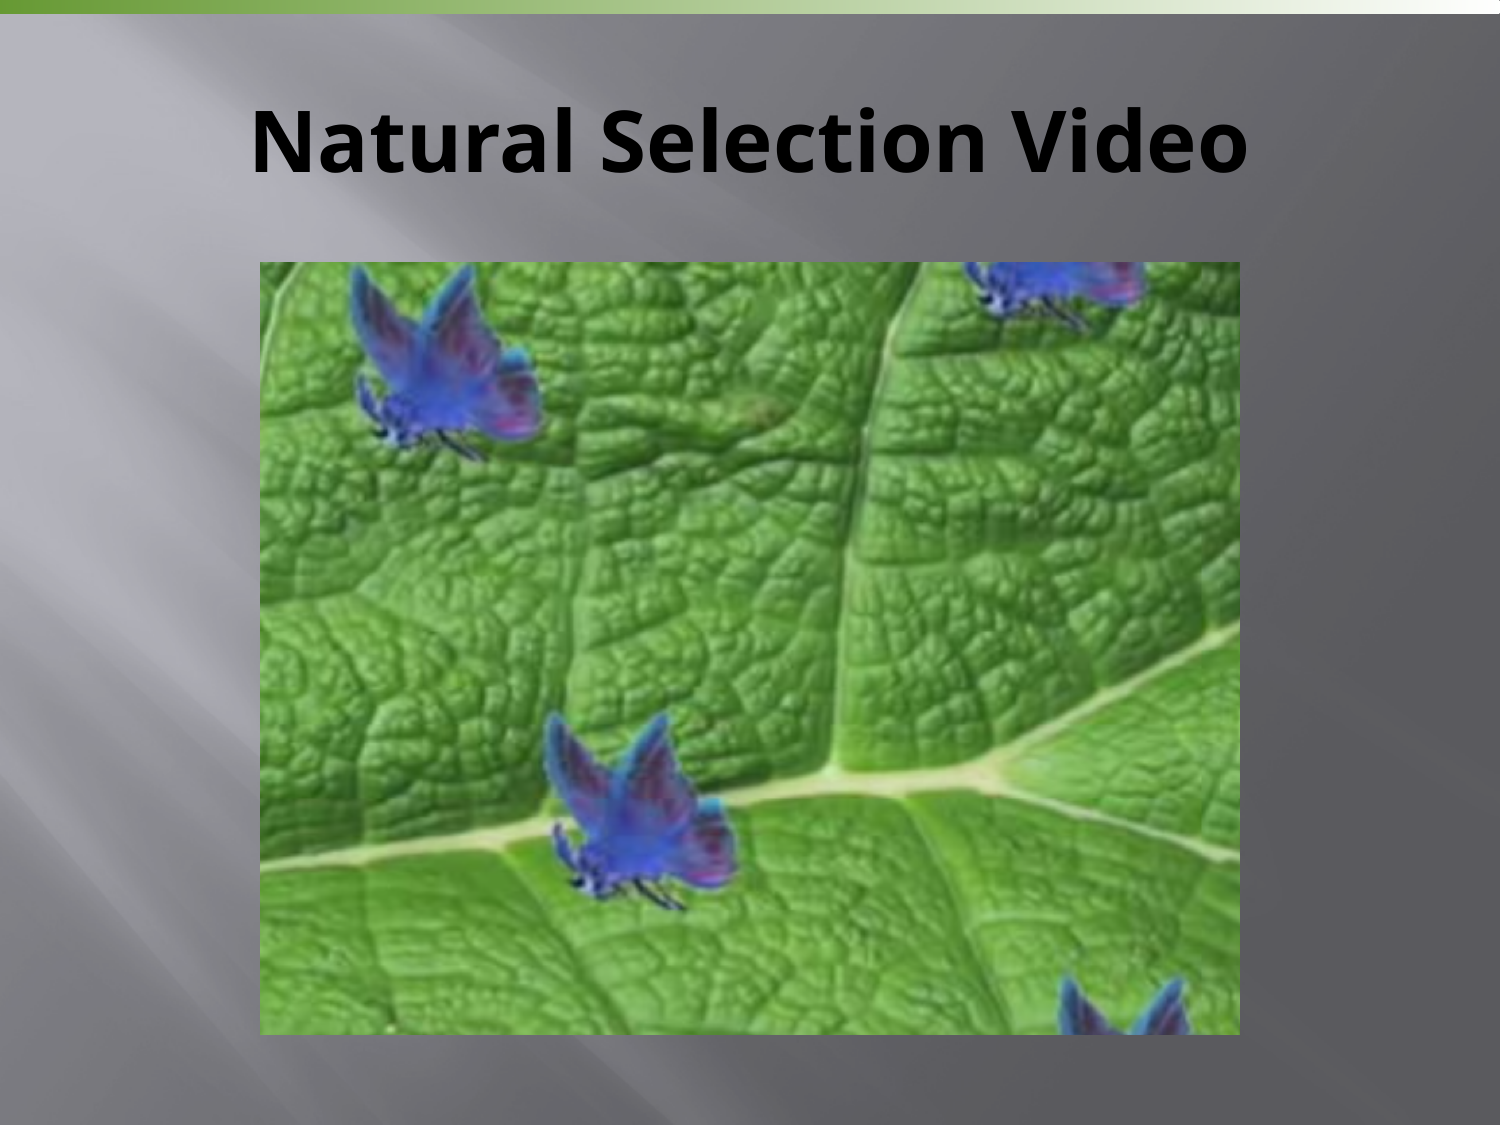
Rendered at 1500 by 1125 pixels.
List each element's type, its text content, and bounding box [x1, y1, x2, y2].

title Natural Selection Video [75, 45, 1425, 233]
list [259, 262, 1241, 1036]
